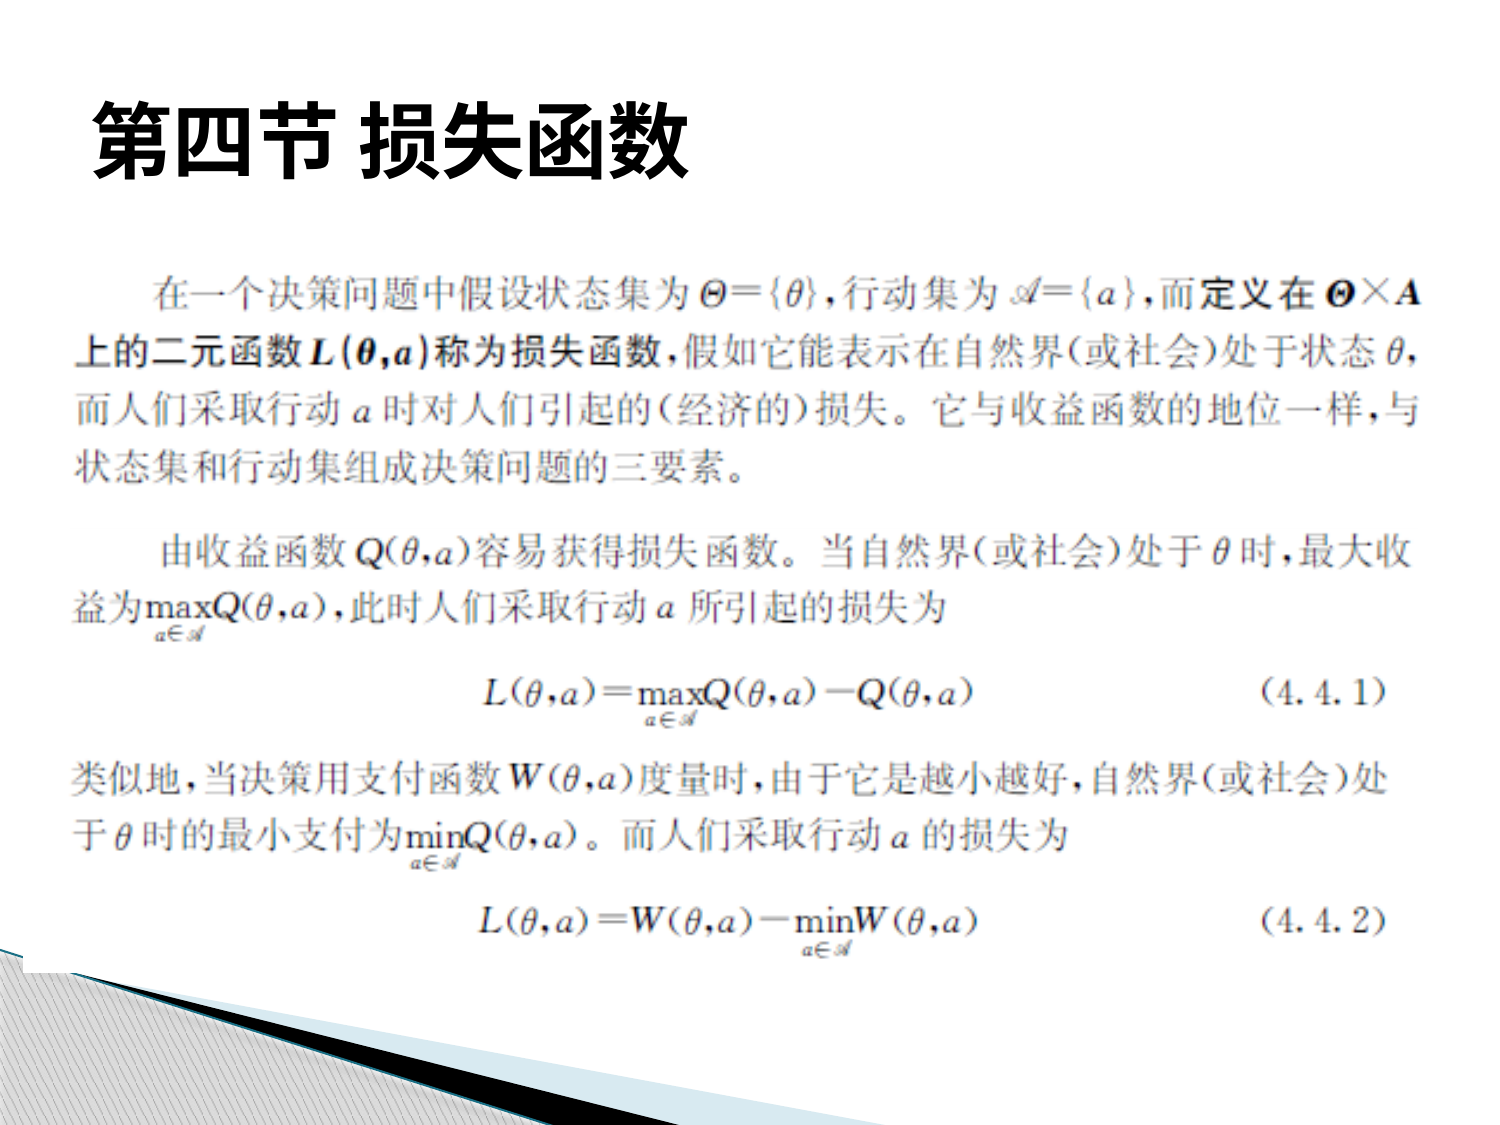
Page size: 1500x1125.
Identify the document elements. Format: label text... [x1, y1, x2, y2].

picture [23, 527, 1419, 973]
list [58, 257, 1439, 493]
title 第四节 损失函数 [75, 45, 1425, 233]
